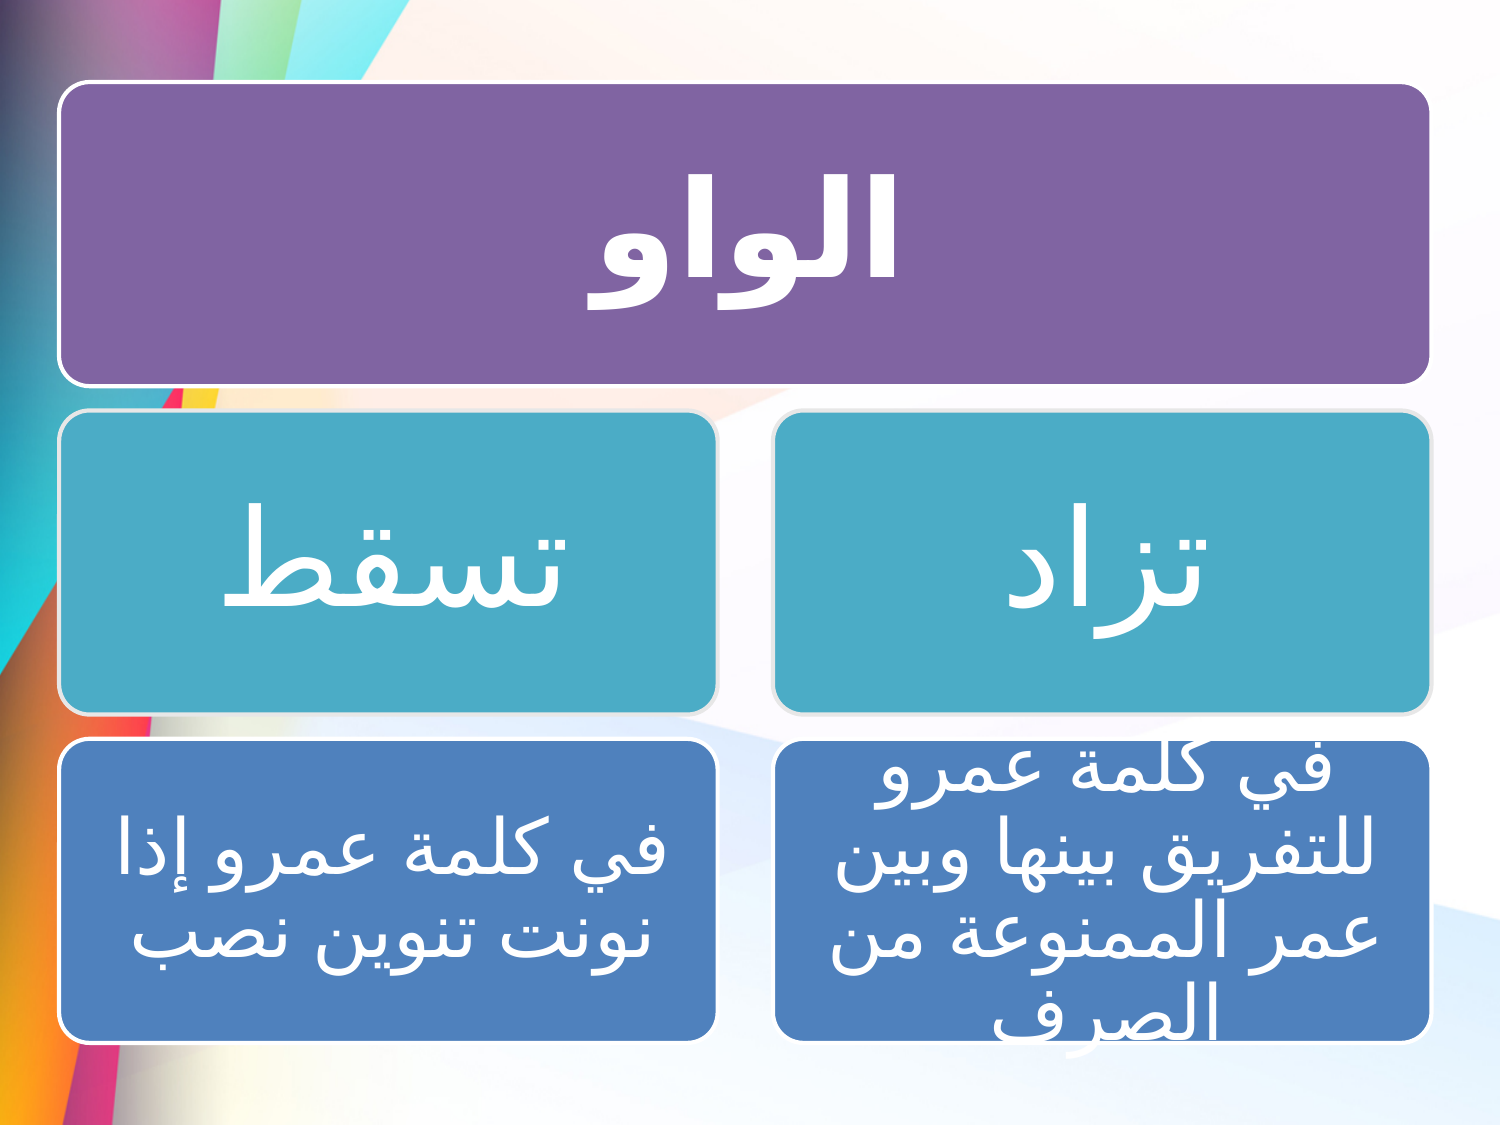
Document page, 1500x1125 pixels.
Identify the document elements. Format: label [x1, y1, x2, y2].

picture [0, 0, 1500, 1125]
list [58, 81, 1433, 1044]
